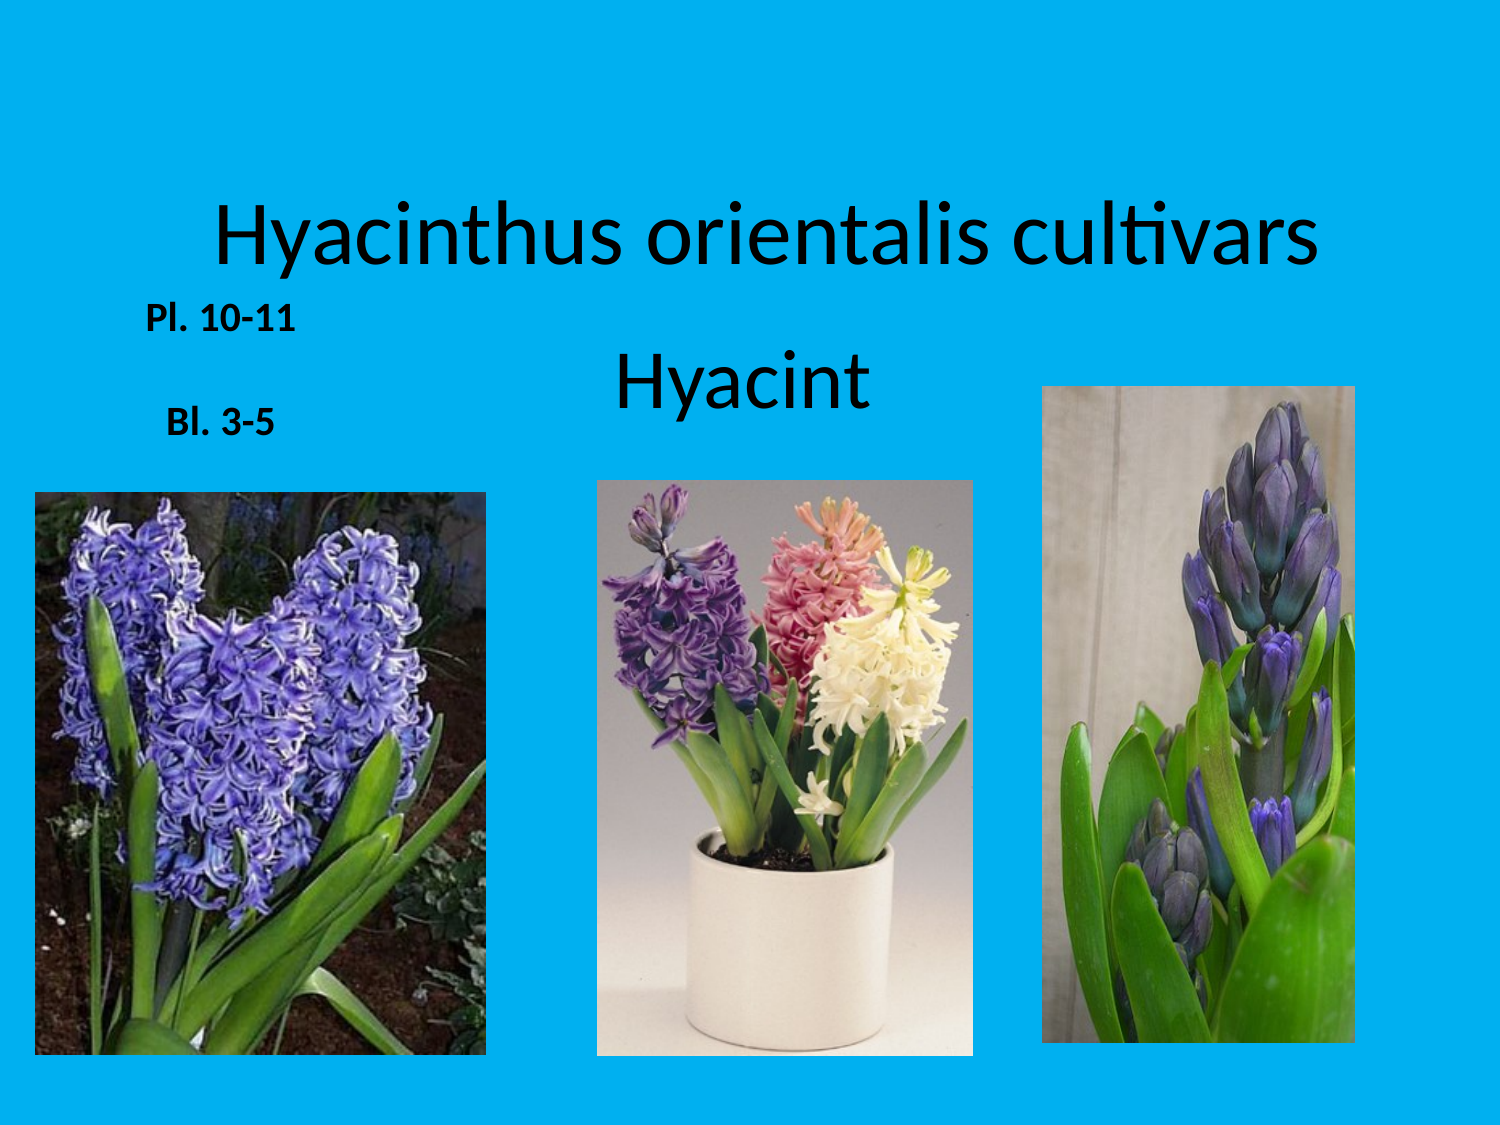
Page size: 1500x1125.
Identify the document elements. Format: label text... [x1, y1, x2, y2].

picture [598, 481, 972, 1055]
picture [1043, 387, 1354, 1042]
picture [36, 493, 485, 1054]
title Hyacint [105, 316, 1381, 434]
text_box Hyacinthus orientalis cultivars [130, 107, 1406, 349]
text_box Bl. 3-5 [151, 386, 291, 452]
text_box Pl. 10-11 [130, 282, 312, 348]
